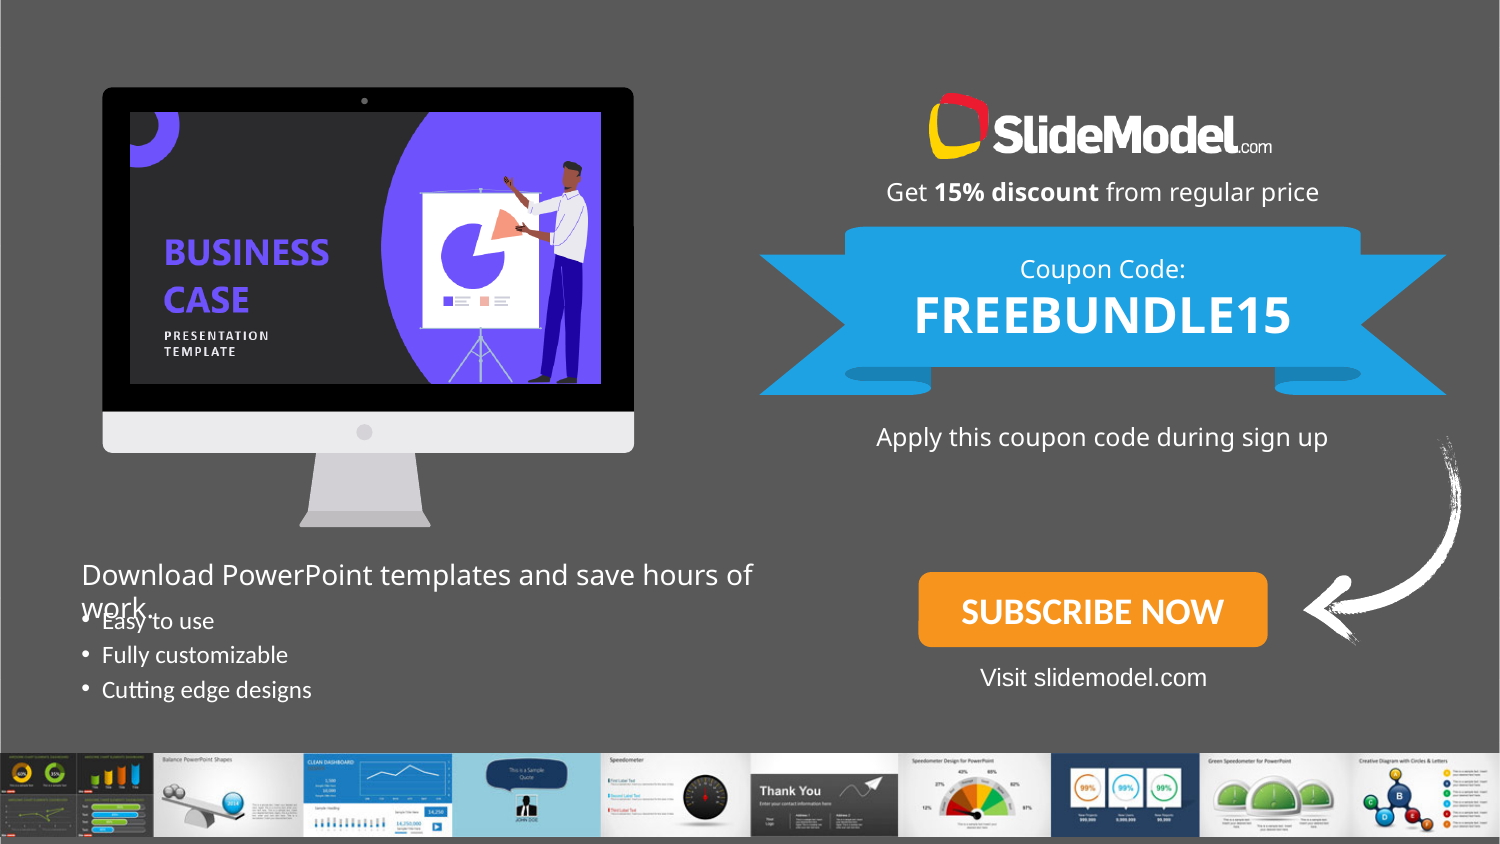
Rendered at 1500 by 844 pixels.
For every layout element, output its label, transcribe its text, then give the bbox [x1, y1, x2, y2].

text_box [0, 0, 1500, 752]
picture [0, 752, 1500, 837]
text_box SUBSCRIBE NOW [916, 569, 1270, 650]
text_box [757, 224, 1449, 397]
text_box Get 15% discount from regular price [793, 168, 1413, 214]
text_box Coupon Code: FREEBUNDLE15 [880, 246, 1326, 352]
text_box Download PowerPoint templates and save hours of work. [66, 549, 794, 632]
text_box Visit slidemodel.com [935, 655, 1253, 697]
text_box Easy to use Fully customizable Cutting edge designs [66, 632, 647, 711]
picture [130, 111, 602, 384]
text_box Apply this coupon code during sign up [847, 413, 1359, 459]
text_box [102, 87, 635, 528]
text_box [1302, 435, 1462, 646]
picture [928, 93, 1272, 160]
